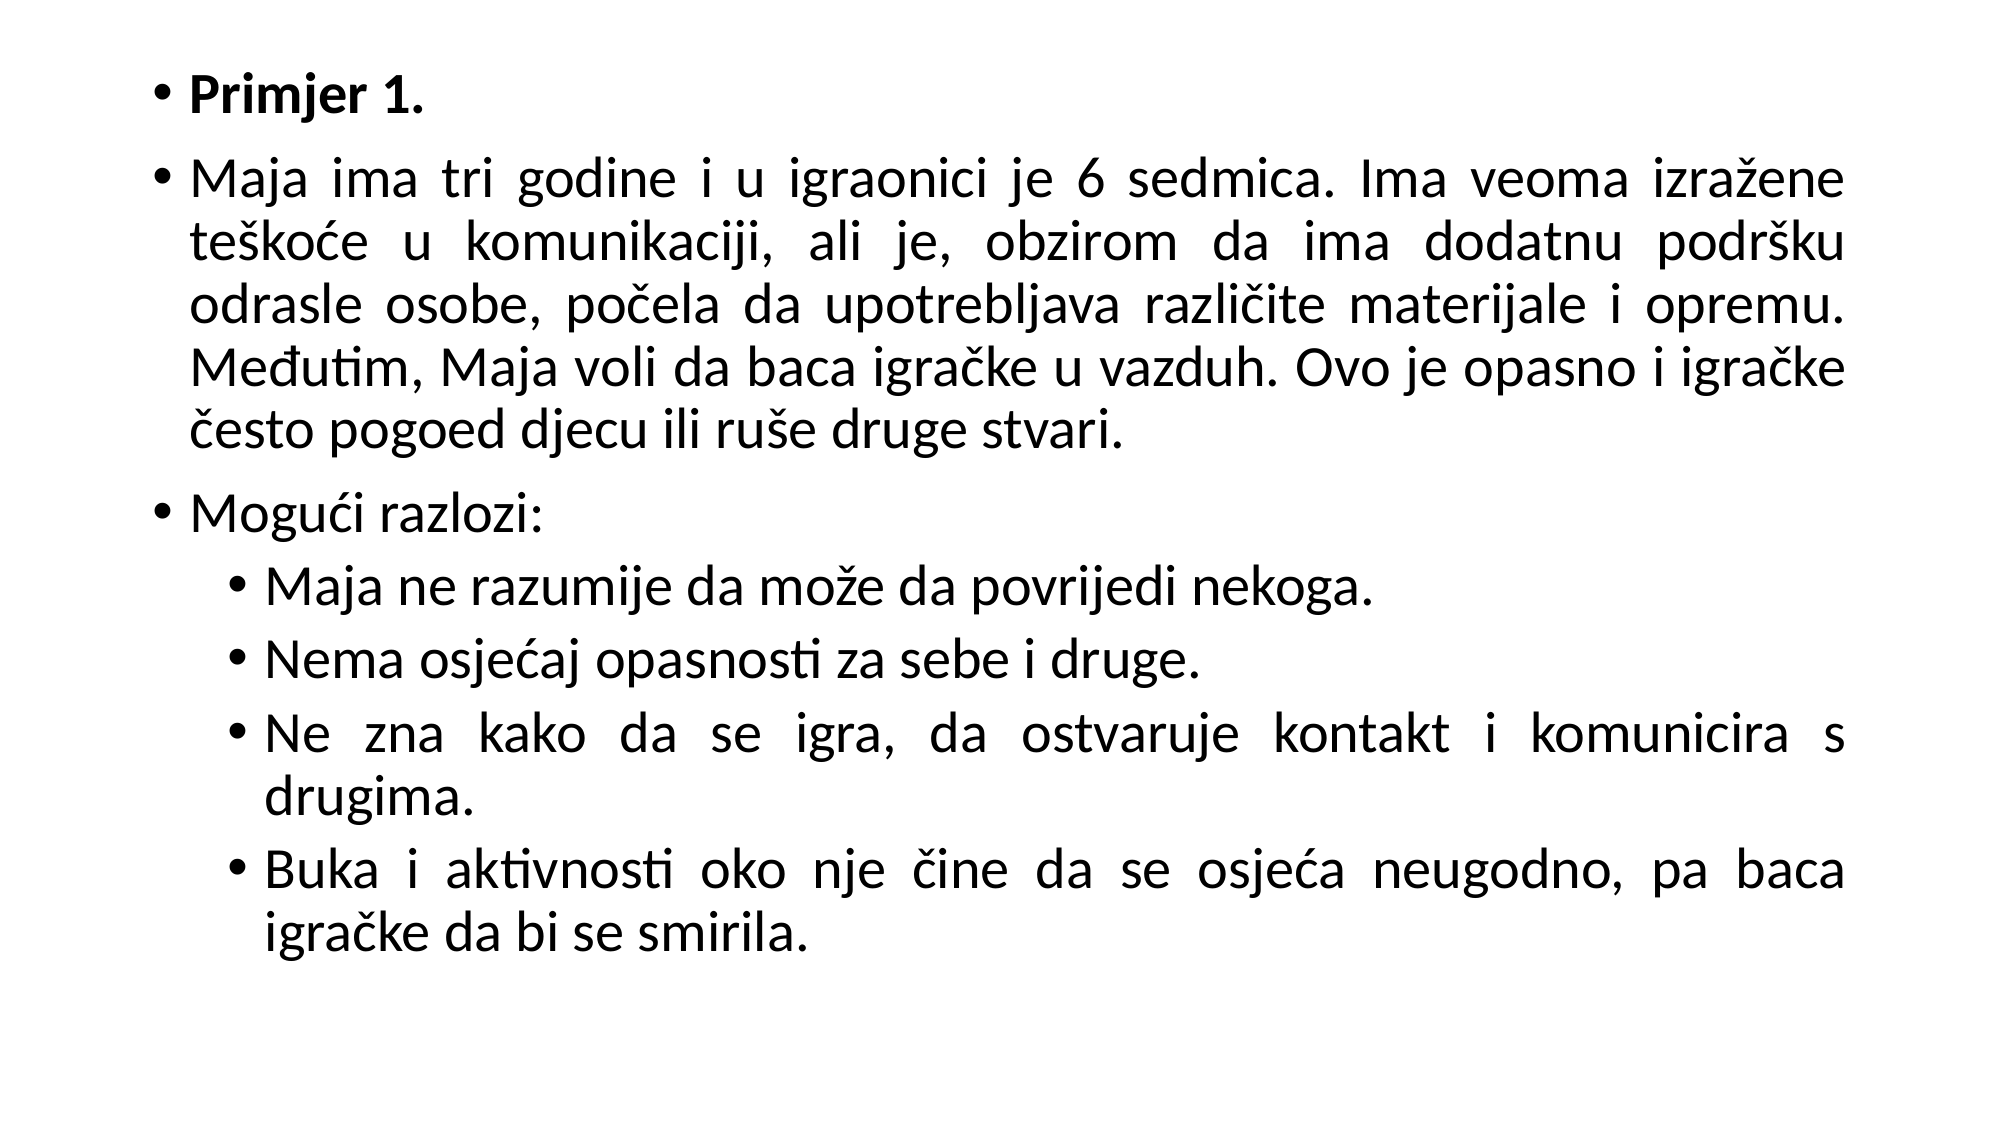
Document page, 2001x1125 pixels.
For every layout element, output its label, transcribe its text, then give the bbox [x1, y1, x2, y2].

list Primjer 1. Maja ima tri godine i u igraonici je 6 sedmica. Ima veoma izražene teškoće u komunikaciji, ali je, obzirom da ima dodatnu podršku odrasle osobe, počela da upotrebljava različite materijale i opremu. Međutim, Maja voli da baca igračke u vazduh. Ovo je opasno i igračke često pogoed djecu ili ruše druge stvari. Mogući razlozi: Maja ne razumije da može da povrijedi nekoga. Nema osjećaj opasnosti za sebe i druge. Ne zna kako da se igra, da ostvaruje kontakt i komunicira s drugima. Buka i aktivnosti oko nje čine da se osjeća neugodno, pa baca igračke da bi se smirila. [137, 56, 1863, 1014]
